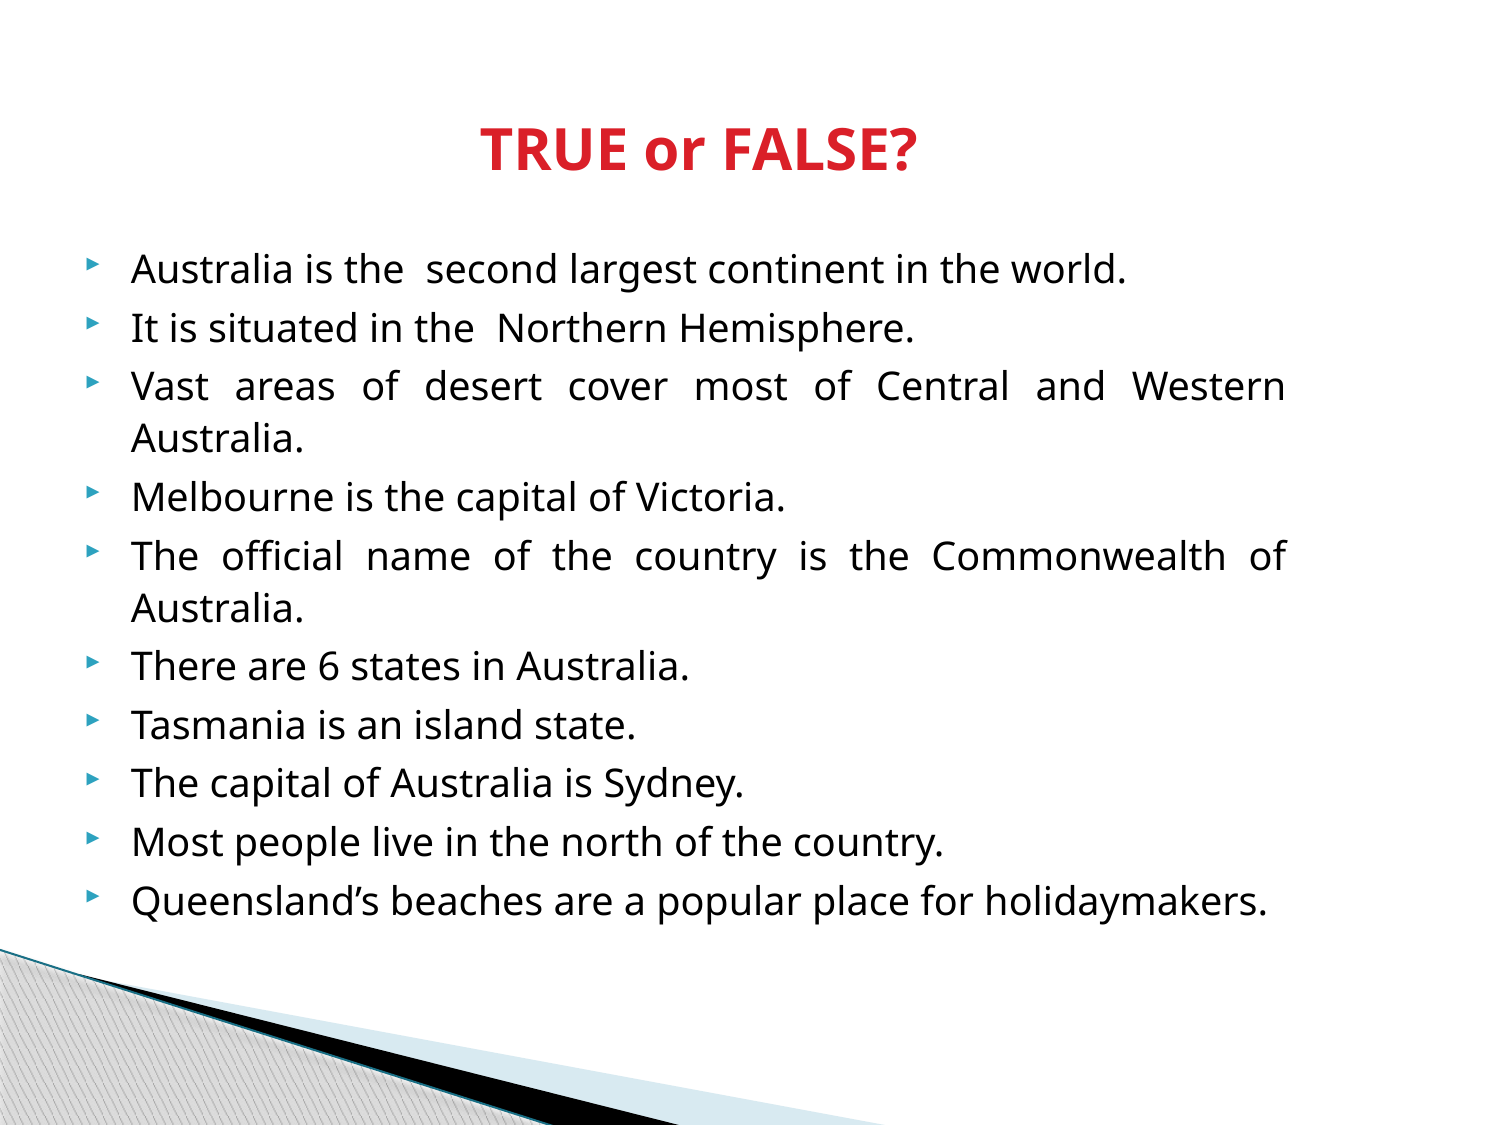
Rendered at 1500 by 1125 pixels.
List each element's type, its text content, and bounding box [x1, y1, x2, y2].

list Australia is the second largest continent in the world. It is situated in the Northern Hemisphere. Vast areas of desert cover most of Central and Western Australia. Melbourne is the capital of Victoria. The official name of the country is the Commonwealth of Australia. There are 6 states in Australia. Tasmania is an island state. The capital of Australia is Sydney. Most people live in the north of the country. Queensland’s beaches are a popular place for holidaymakers. [64, 231, 1303, 982]
title TRUE or FALSE? [75, 69, 1338, 225]
